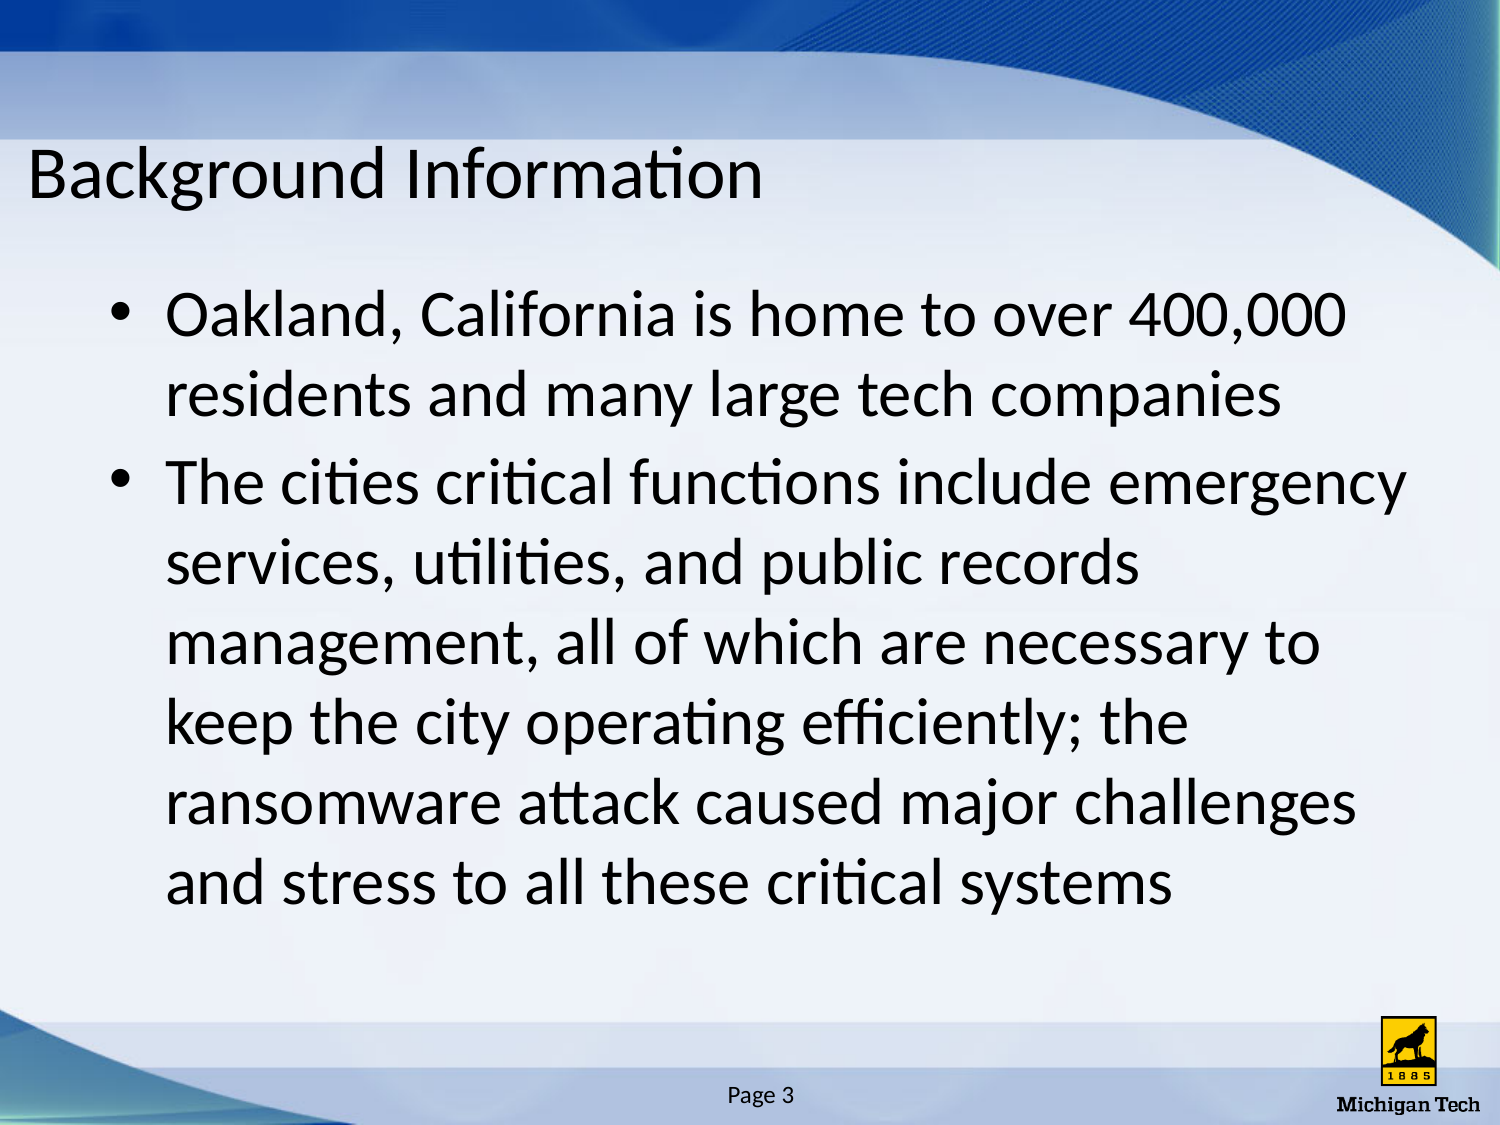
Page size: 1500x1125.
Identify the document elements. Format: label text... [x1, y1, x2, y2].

list Oakland, California is home to over 400,000 residents and many large tech companies The cities critical functions include emergency services, utilities, and public records management, all of which are necessary to keep the city operating efficiently; the ransomware attack caused major challenges and stress to all these critical systems [75, 262, 1425, 1063]
title Background Information [12, 75, 1263, 263]
picture [0, 0, 1500, 1125]
